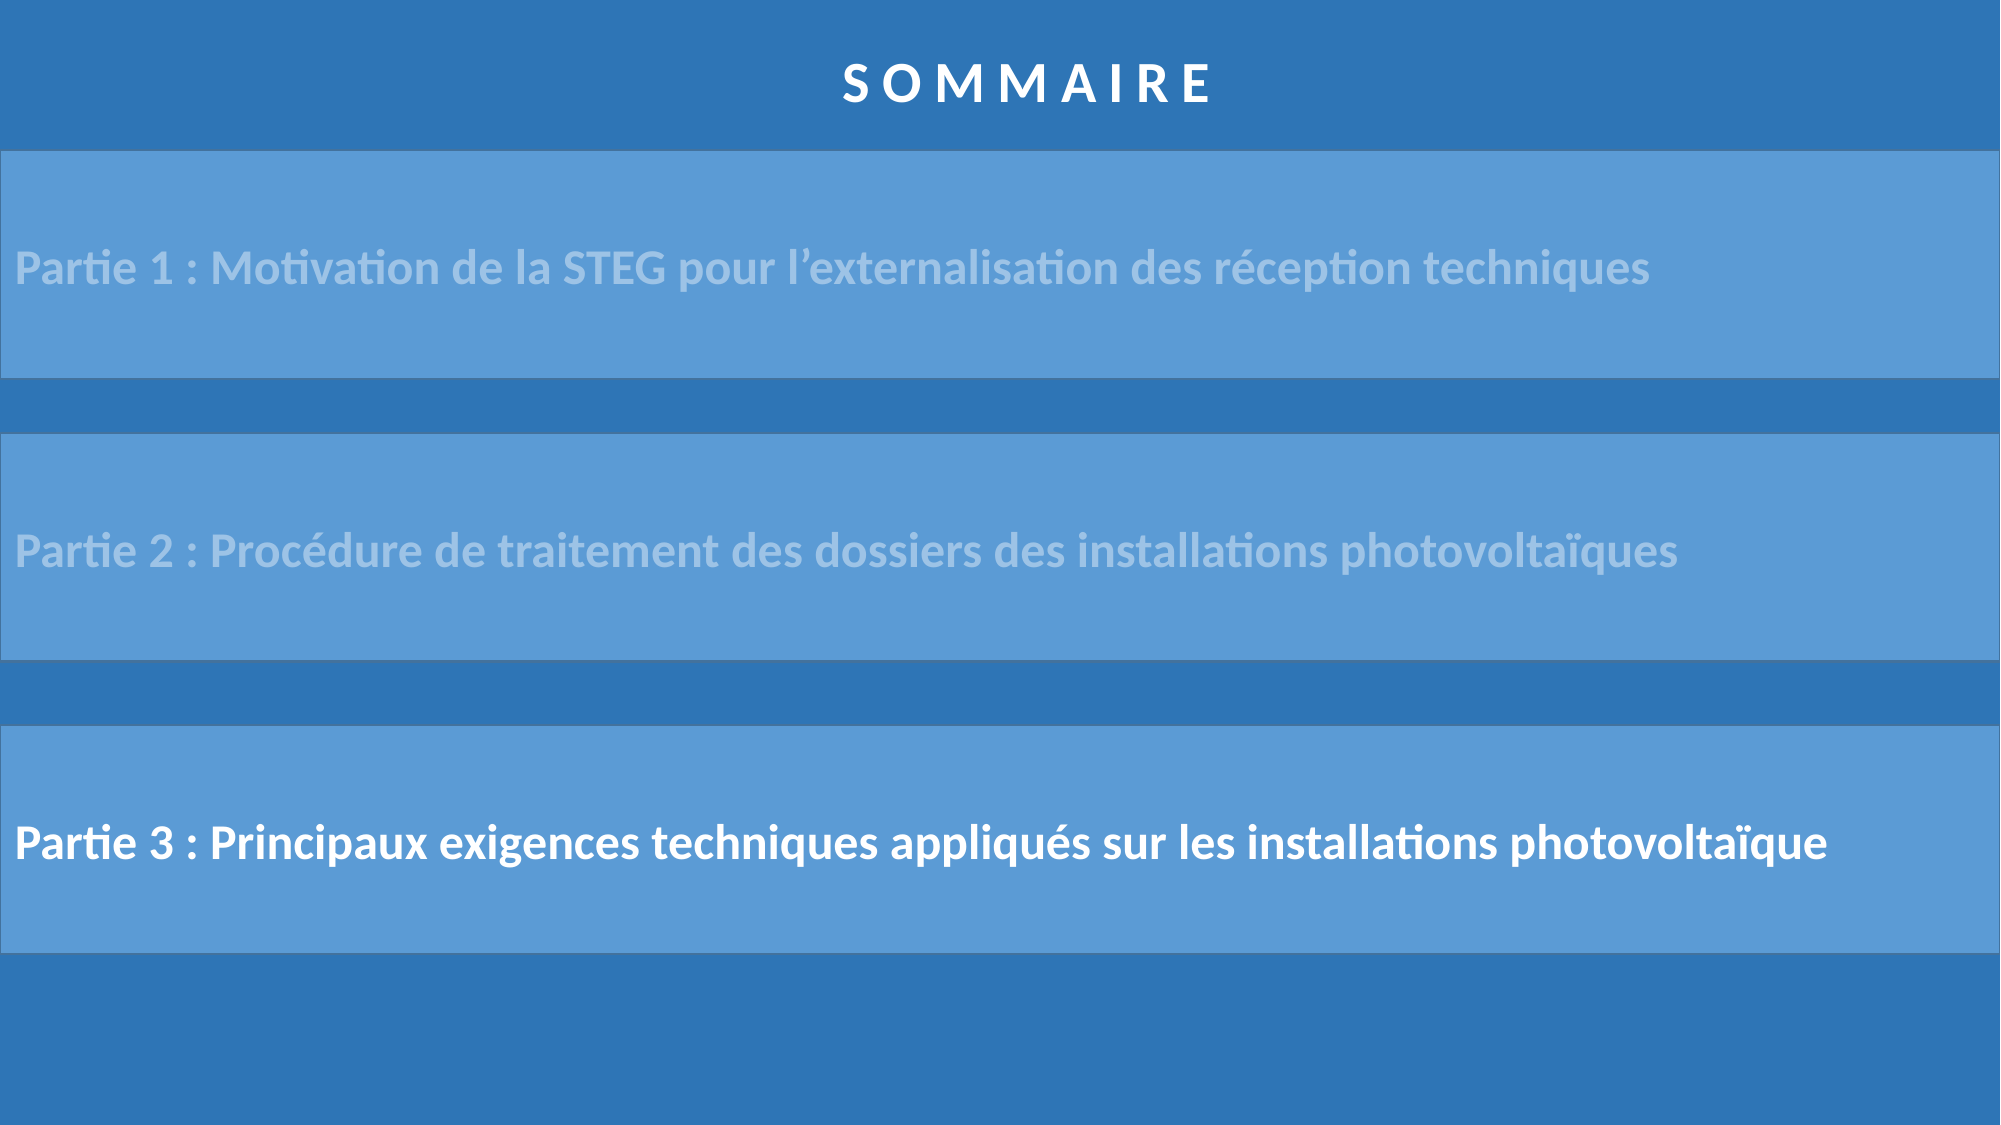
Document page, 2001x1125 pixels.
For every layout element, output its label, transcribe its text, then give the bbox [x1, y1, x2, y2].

text_box Partie 1 : Motivation de la STEG pour l’externalisation des réception techniques [0, 149, 2000, 380]
text_box Partie 3 : Principaux exigences techniques appliqués sur les installations photovoltaïque [0, 724, 2000, 955]
text_box Partie 2 : Procédure de traitement des dossiers des installations photovoltaïques [0, 432, 2000, 663]
text_box SOMMAIRE [827, 36, 1226, 122]
